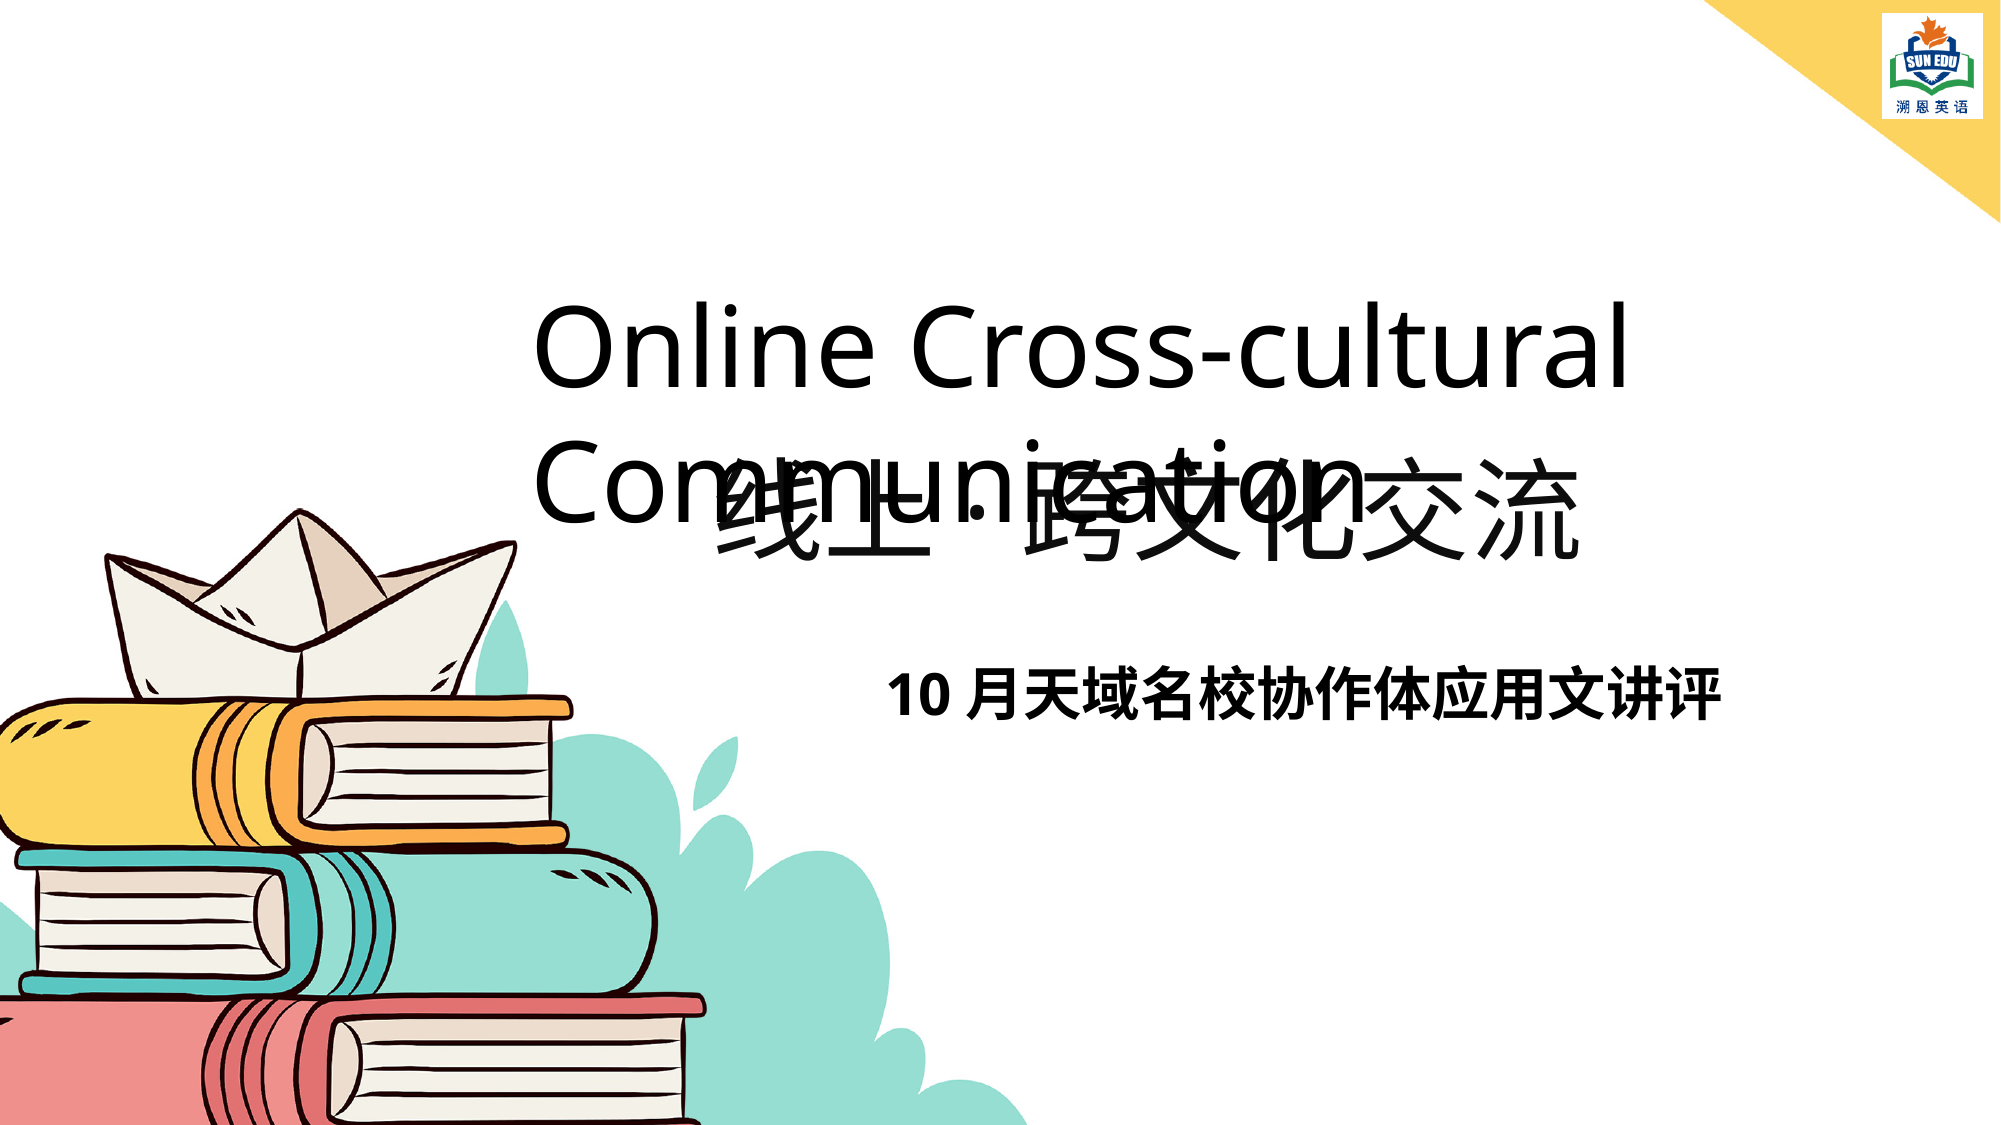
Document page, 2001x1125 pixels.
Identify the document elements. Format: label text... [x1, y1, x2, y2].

picture [0, 0, 2001, 1125]
text_box 10月天域名校协作体应用文讲评 [870, 649, 1750, 735]
text_box 线上·跨文化交流 [350, 432, 1944, 583]
text_box Online Cross-cultural Communication [515, 267, 1964, 552]
